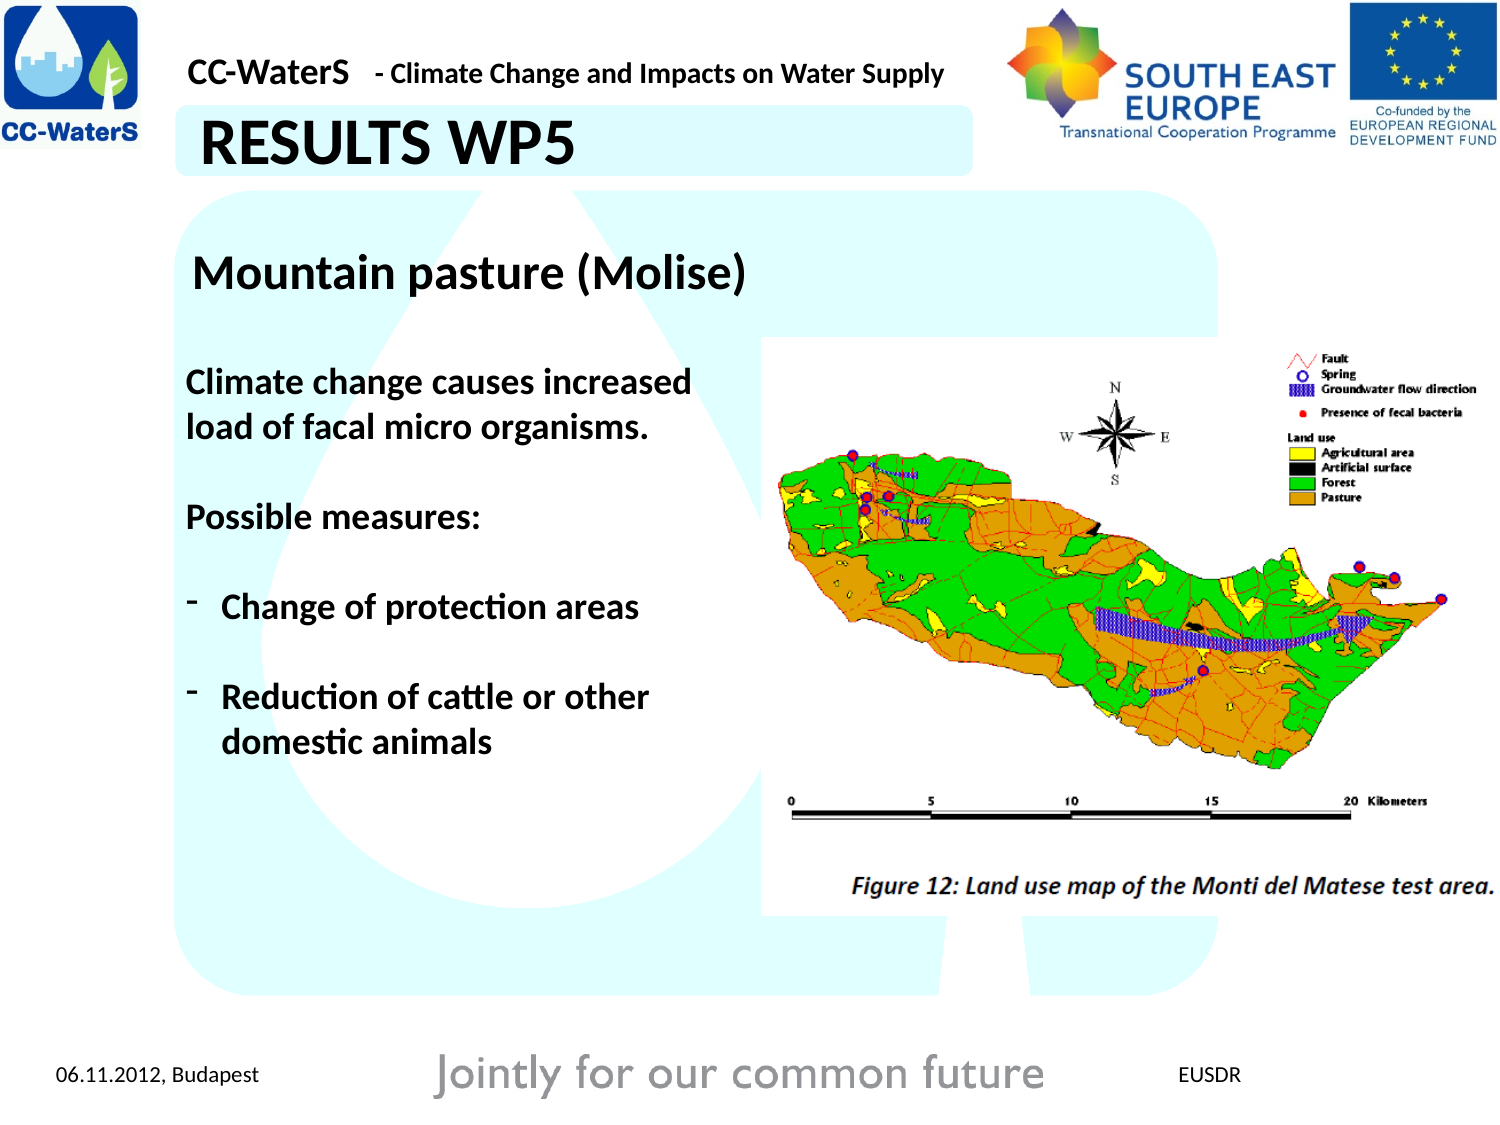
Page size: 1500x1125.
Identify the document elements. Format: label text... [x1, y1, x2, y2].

picture [433, 1054, 1043, 1099]
text_box Mountain pasture (Molise) [177, 231, 1447, 307]
picture [0, 0, 141, 149]
text_box Climate change causes increased load of facal micro organisms. Possible measures: Change of protection areas Reduction of cattle or other domestic animals [171, 349, 756, 860]
text_box RESULTS WP5 [185, 90, 593, 185]
picture [761, 337, 1500, 917]
picture [1347, 0, 1500, 148]
picture [1007, 8, 1336, 141]
